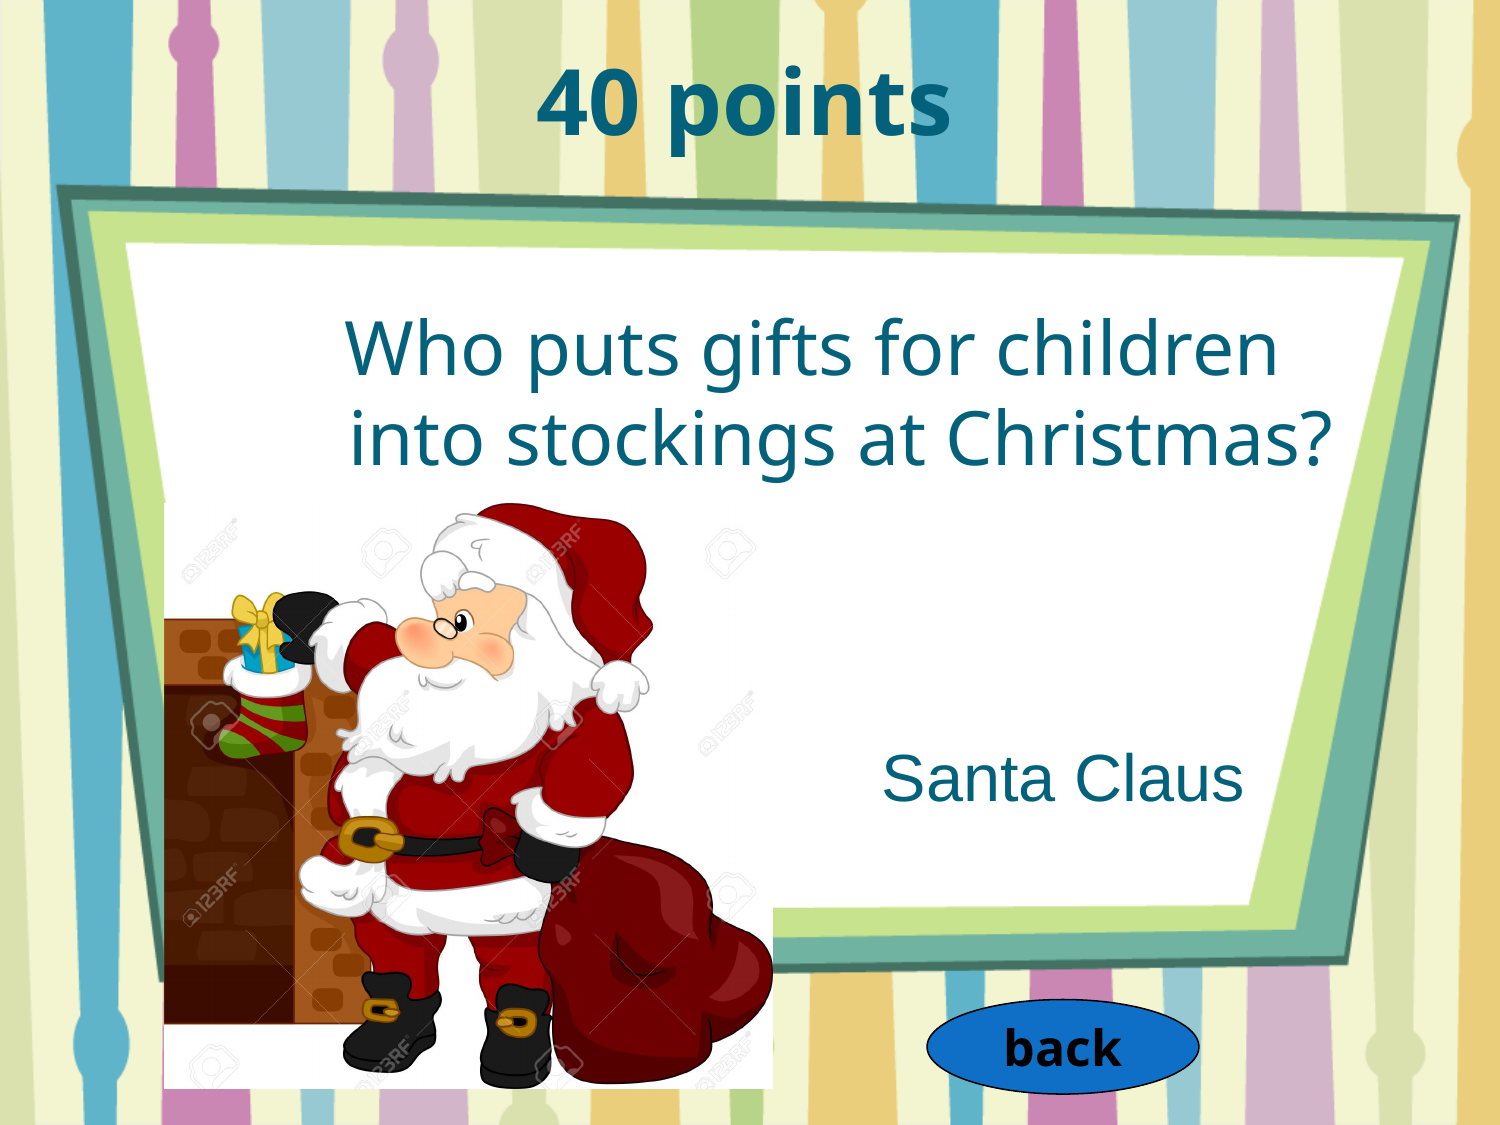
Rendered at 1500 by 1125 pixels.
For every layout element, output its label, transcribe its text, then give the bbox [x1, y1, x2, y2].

picture [0, 0, 1500, 1125]
text_box Santa Claus [867, 727, 1372, 823]
list Who puts gifts for children into stockings at Christmas? [257, 292, 1369, 530]
text_box back [927, 999, 1199, 1095]
title 40 points [466, 0, 1024, 198]
